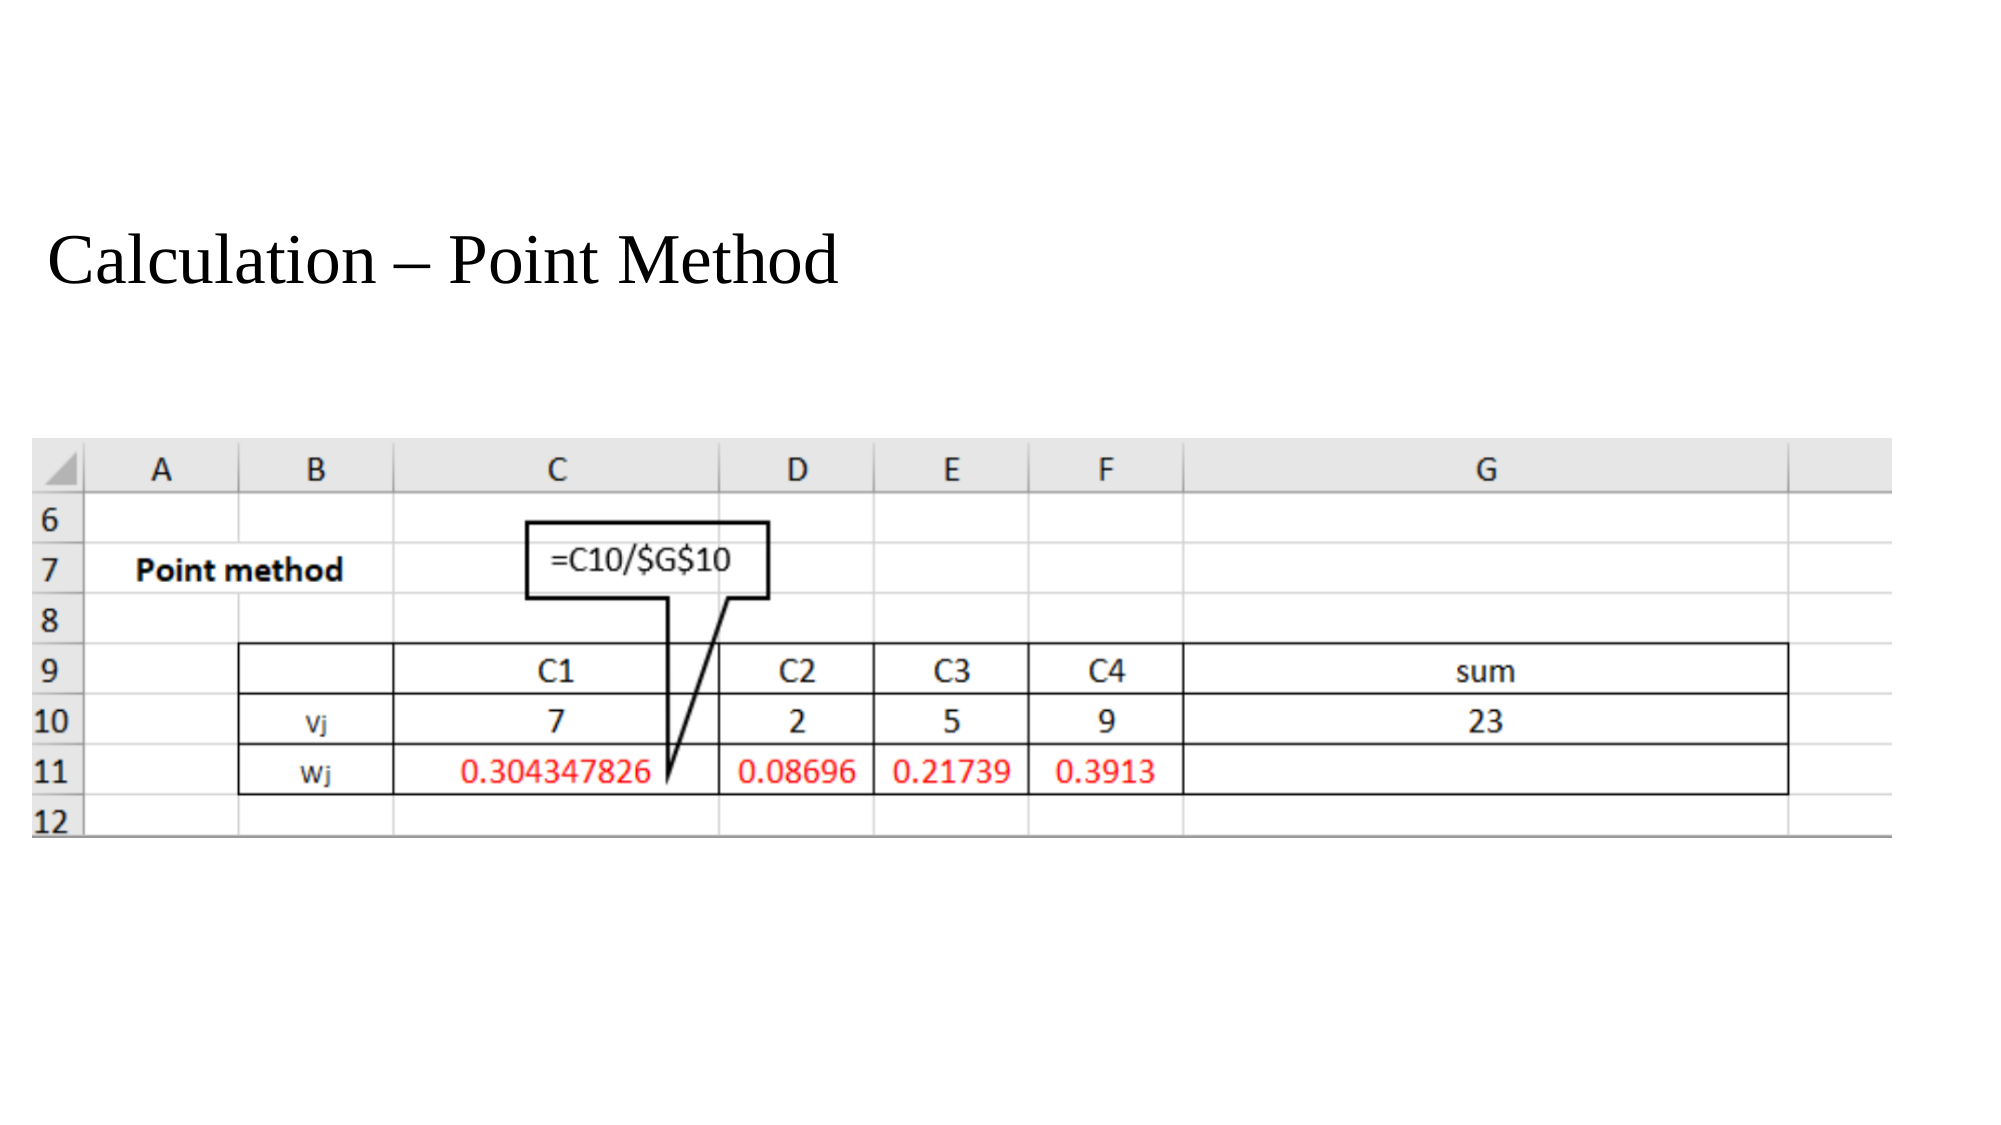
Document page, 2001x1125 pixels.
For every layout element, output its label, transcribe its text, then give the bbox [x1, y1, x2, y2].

title Calculation – Point Method [32, 214, 1969, 307]
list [32, 438, 1892, 838]
